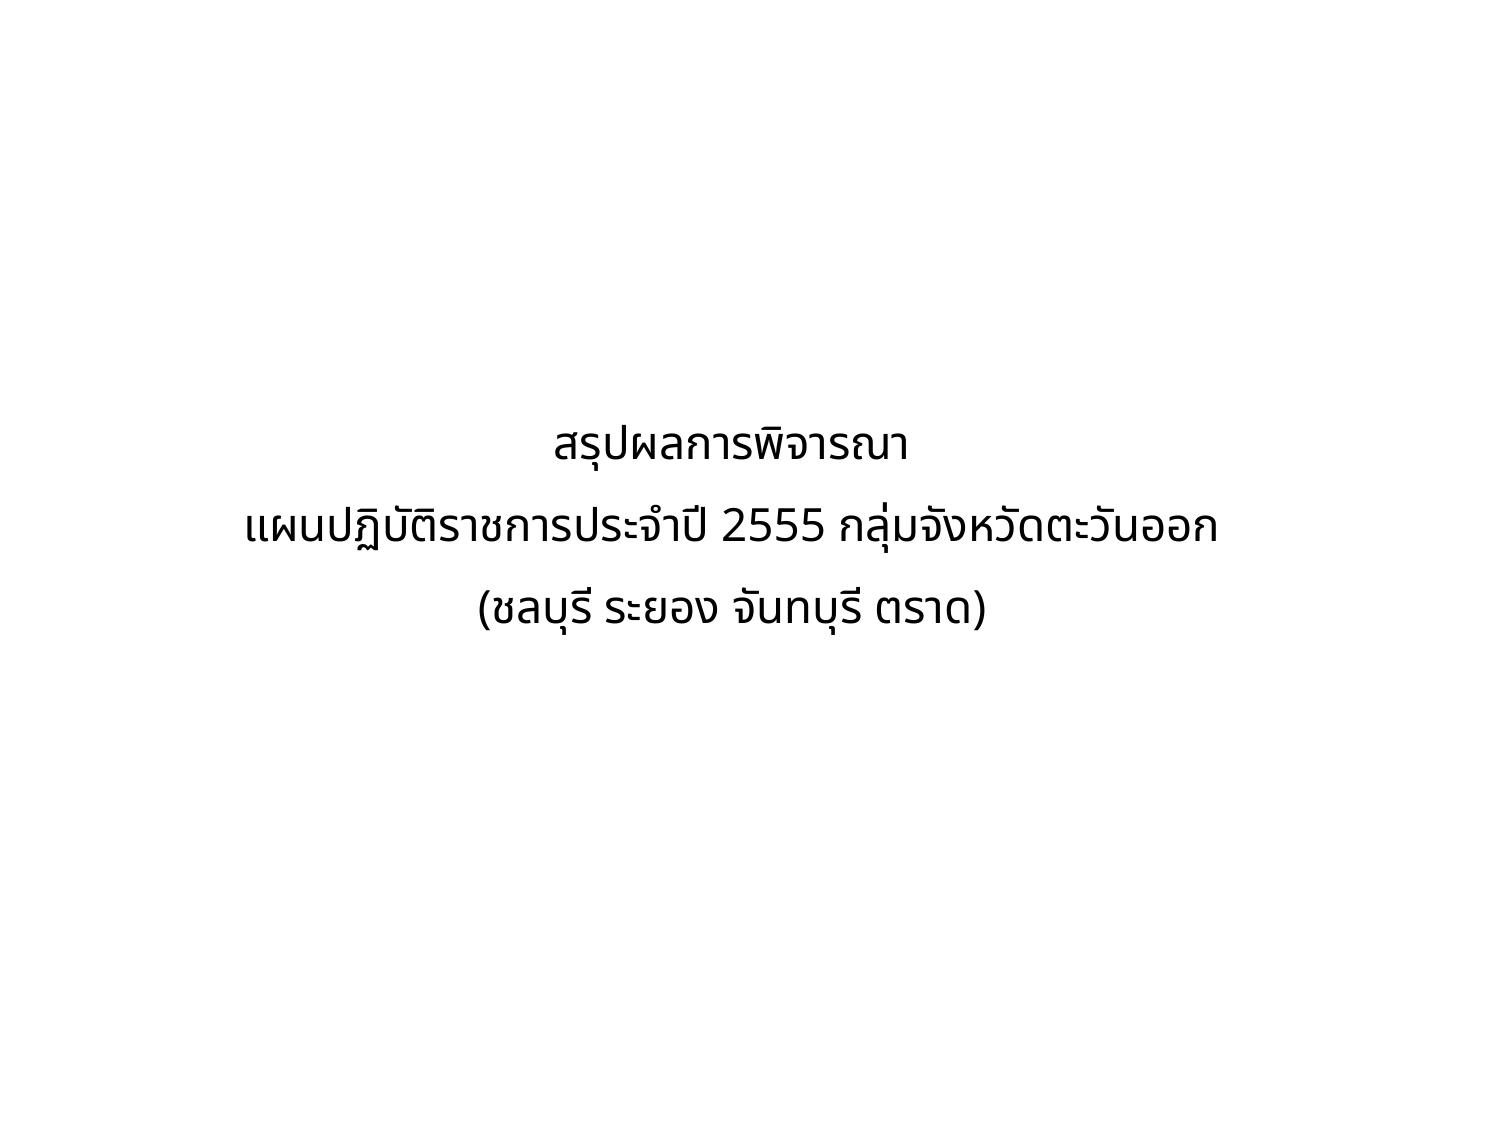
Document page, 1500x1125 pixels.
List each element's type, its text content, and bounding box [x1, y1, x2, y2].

title สรุปผลการพิจารณา แผนปฏิบัติราชการประจำปี 2555 กลุ่มจังหวัดตะวันออก (ชลบุรี ระยอง จันทบุรี ตราด) [76, 326, 1388, 693]
